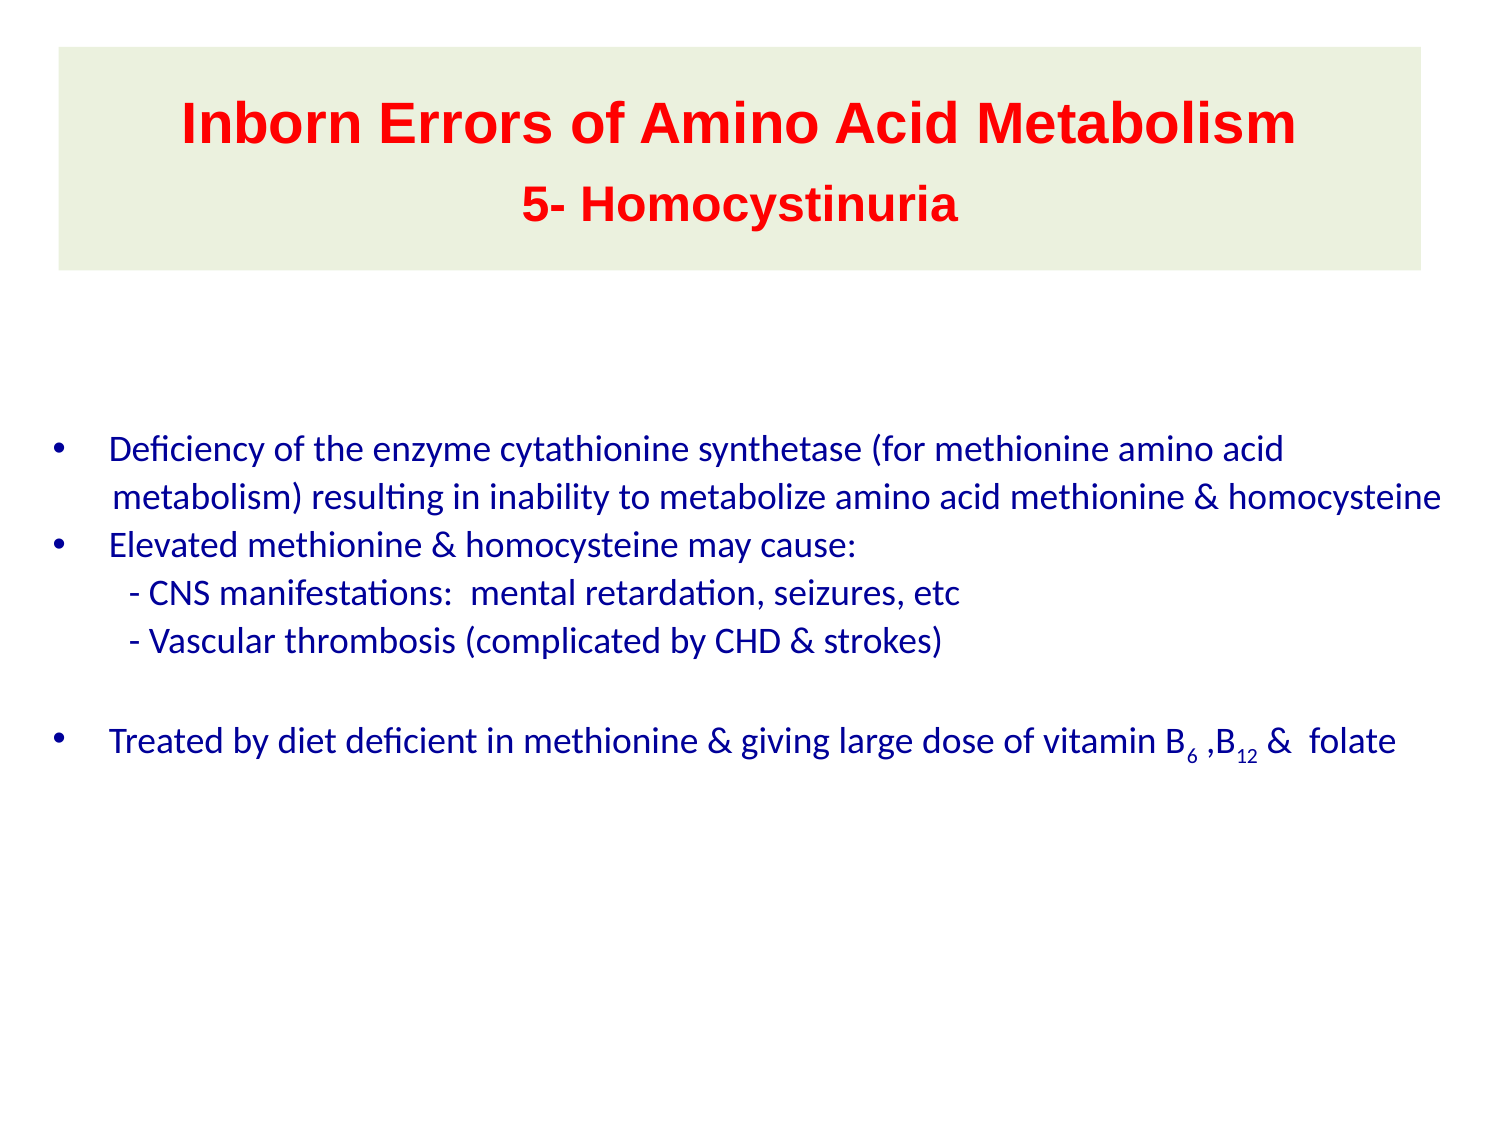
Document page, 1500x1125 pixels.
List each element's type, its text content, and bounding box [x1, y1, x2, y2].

list Deficiency of the enzyme cytathionine synthetase (for methionine amino acid metabolism) resulting in inability to metabolize amino acid methionine & homocysteine Elevated methionine & homocysteine may cause: - CNS manifestations: mental retardation, seizures, etc - Vascular thrombosis (complicated by CHD & strokes) Treated by diet deficient in methionine & giving large dose of vitamin B6 ,B12 & folate [37, 281, 1463, 1088]
text_box Inborn Errors of Amino Acid Metabolism 5- Homocystinuria [58, 46, 1421, 271]
